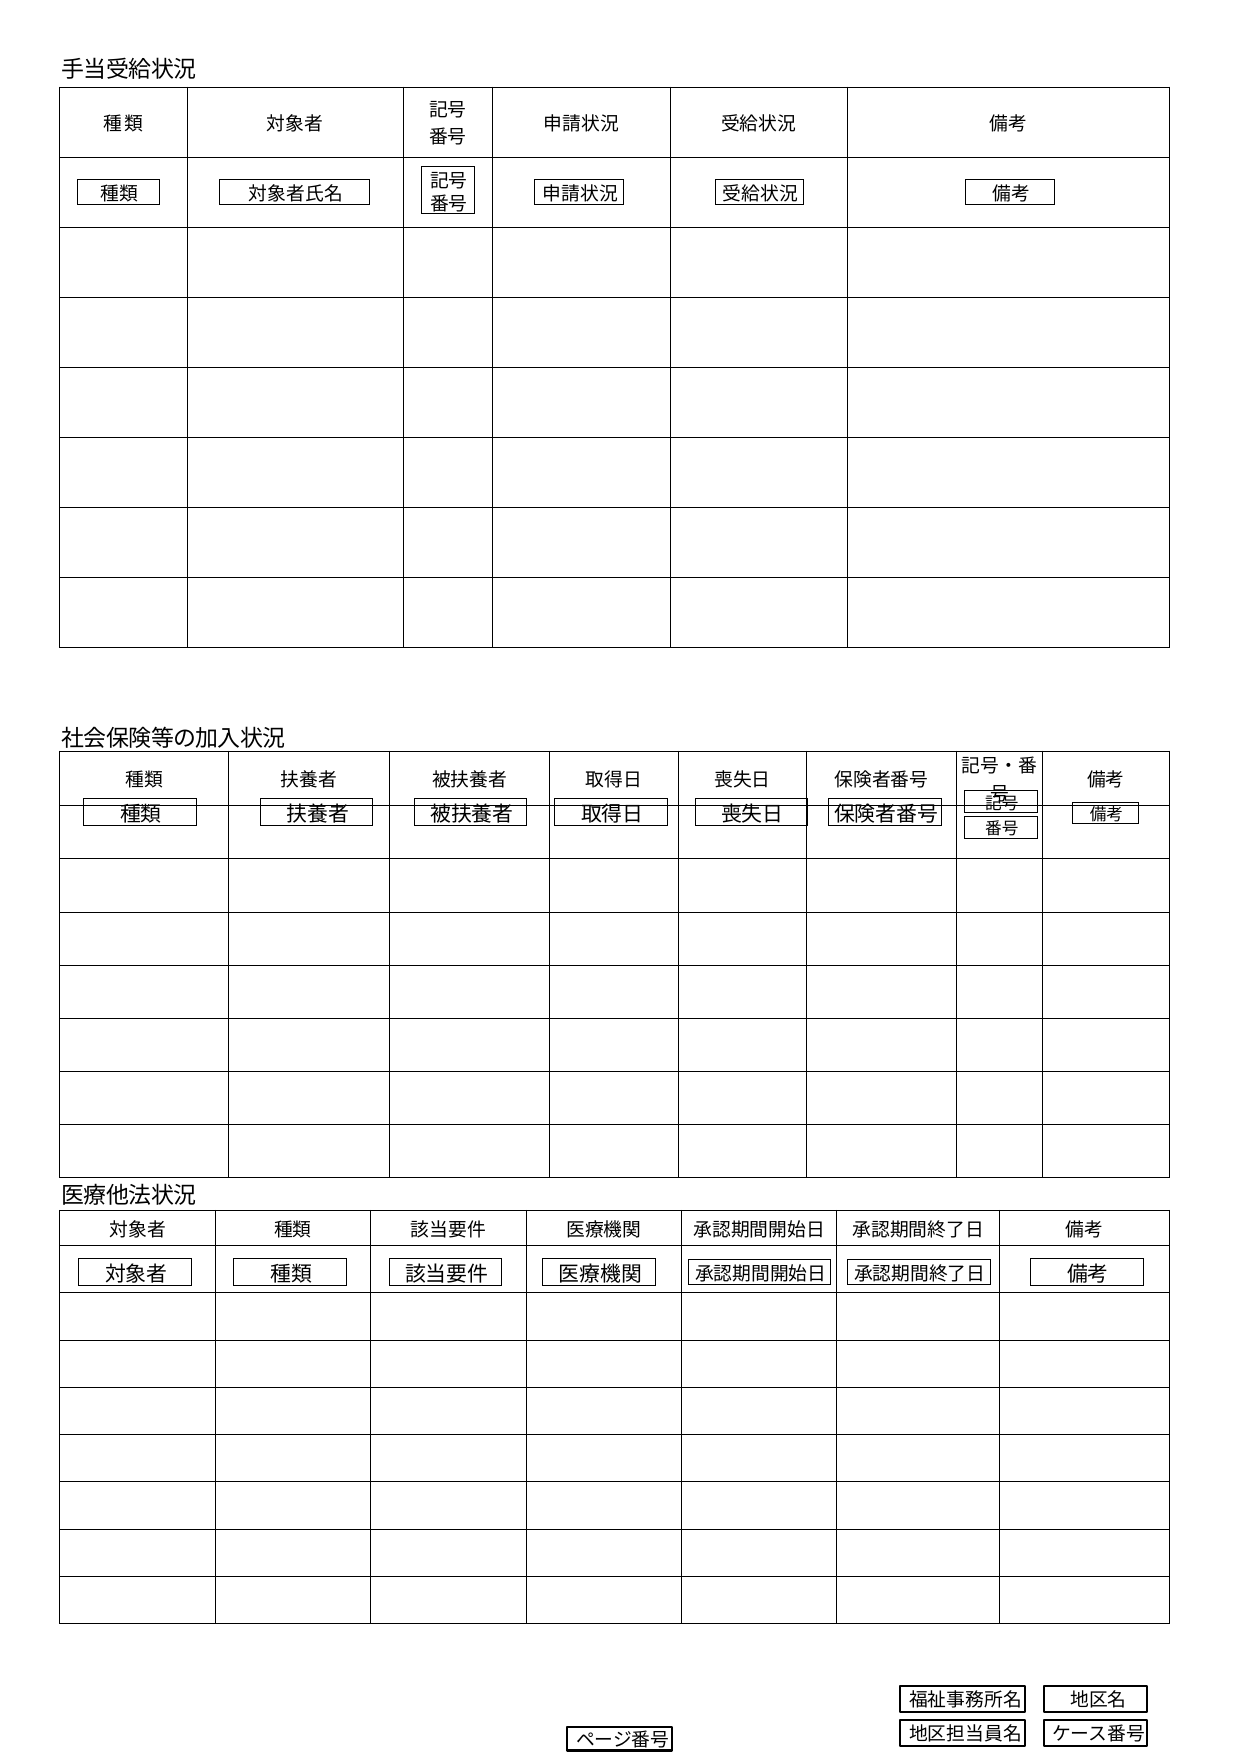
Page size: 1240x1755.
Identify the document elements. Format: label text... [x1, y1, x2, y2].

table_cell [188, 158, 403, 227]
table_cell [837, 1341, 999, 1387]
table_cell [371, 1246, 526, 1292]
table_cell [60, 438, 187, 507]
text_box 種類 [77, 179, 160, 205]
table_header 承認期間開始日 [682, 1211, 836, 1245]
table_cell [60, 806, 228, 858]
table_cell [371, 1293, 526, 1340]
table_cell [682, 1293, 836, 1340]
table_cell [1000, 1341, 1169, 1387]
table_cell [371, 1577, 526, 1623]
table_cell [957, 1072, 1042, 1124]
table_cell [1000, 1435, 1169, 1481]
table_cell [1000, 1530, 1169, 1576]
table_cell [671, 158, 847, 227]
table_header 対象者 [60, 1211, 215, 1245]
table_cell [1000, 1293, 1169, 1340]
table_cell [848, 438, 1169, 507]
text_box 対象者 [78, 1258, 192, 1286]
table_cell [807, 913, 956, 965]
table_cell [807, 1019, 956, 1071]
table_cell [229, 966, 389, 1018]
text_box 保険者番号 [828, 798, 942, 826]
table_cell [404, 578, 492, 647]
table_cell [493, 508, 670, 577]
table_cell [527, 1435, 681, 1481]
table_cell [60, 1019, 228, 1071]
table_cell [679, 913, 806, 965]
table_header 記号・番号 [957, 752, 1042, 805]
table_cell [188, 578, 403, 647]
table_header 備考 [848, 88, 1169, 157]
text_box 記号 [964, 790, 1038, 813]
table_cell [671, 228, 847, 297]
table_cell [1000, 1577, 1169, 1623]
table_cell [60, 1577, 215, 1623]
table_cell [527, 1341, 681, 1387]
table_cell [679, 1125, 806, 1177]
table_header 医療機関 [527, 1211, 681, 1245]
table_cell [837, 1293, 999, 1340]
text_box 手当受給状況 [59, 52, 298, 82]
table_cell [229, 913, 389, 965]
table_cell [216, 1341, 370, 1387]
table_cell [807, 859, 956, 912]
table_cell [957, 966, 1042, 1018]
table_cell [848, 228, 1169, 297]
table_cell [493, 438, 670, 507]
table_cell [550, 859, 678, 912]
text_box 喪失日 [695, 798, 808, 826]
table_cell [679, 1019, 806, 1071]
text_box 医療機関 [542, 1258, 656, 1286]
table_cell [390, 1125, 549, 1177]
table_cell [404, 368, 492, 437]
table_cell [60, 913, 228, 965]
table_cell [60, 158, 187, 227]
table_cell [682, 1388, 836, 1434]
table_cell [1043, 966, 1169, 1018]
table_cell [550, 1019, 678, 1071]
table_cell [1043, 859, 1169, 912]
table_cell [1000, 1388, 1169, 1434]
table_cell [807, 1125, 956, 1177]
table_cell [229, 806, 389, 858]
table_cell [848, 508, 1169, 577]
text_box 対象者氏名 [219, 179, 370, 205]
text_box 受給状況 [715, 179, 804, 205]
table_cell [60, 1341, 215, 1387]
table_cell [404, 298, 492, 367]
table_header 保険者番号 [807, 752, 956, 805]
text_box 番号 [964, 816, 1038, 839]
table_cell [527, 1293, 681, 1340]
table_cell [527, 1577, 681, 1623]
table_cell [1043, 1019, 1169, 1071]
table_cell [493, 158, 670, 227]
table_cell [682, 1246, 836, 1292]
table_cell [493, 228, 670, 297]
table_cell [229, 859, 389, 912]
table_cell [404, 438, 492, 507]
table_cell [216, 1530, 370, 1576]
table_cell [60, 298, 187, 367]
table_cell [188, 438, 403, 507]
table_cell [390, 966, 549, 1018]
table_cell [216, 1577, 370, 1623]
table_cell [682, 1530, 836, 1576]
table_cell [848, 578, 1169, 647]
table_cell [371, 1388, 526, 1434]
table_cell [679, 806, 806, 858]
table_cell [671, 298, 847, 367]
table_cell [527, 1388, 681, 1434]
table_header 取得日 [550, 752, 678, 805]
text_box 種類 [233, 1258, 347, 1286]
table_cell [550, 966, 678, 1018]
table_cell [957, 913, 1042, 965]
text_box 承認期間開始日 [688, 1259, 831, 1285]
table_cell [1000, 1482, 1169, 1529]
table_cell [390, 806, 549, 858]
table_cell [679, 1072, 806, 1124]
table_cell [60, 1125, 228, 1177]
table_cell [493, 578, 670, 647]
table_header 備考 [1043, 752, 1169, 805]
text_box 地区担当員名 [898, 1718, 1027, 1748]
table_cell [216, 1388, 370, 1434]
table_cell [60, 578, 187, 647]
table_cell [550, 1072, 678, 1124]
text_box 福祉事務所名 [898, 1684, 1027, 1714]
table_cell [371, 1530, 526, 1576]
table_cell [1043, 806, 1169, 858]
table_cell [60, 1530, 215, 1576]
table_cell [957, 859, 1042, 912]
text_box 承認期間終了日 [847, 1259, 991, 1285]
text_box 種類 [83, 798, 197, 826]
table_cell [60, 1388, 215, 1434]
table_header 対象者 [188, 88, 403, 157]
table_cell [60, 966, 228, 1018]
table_header 種類 [60, 752, 228, 805]
table_header 扶養者 [229, 752, 389, 805]
table_header 記号 番号 [404, 88, 492, 157]
table_cell [60, 508, 187, 577]
table_cell [371, 1341, 526, 1387]
table_cell [957, 806, 1042, 858]
table_cell [1043, 1125, 1169, 1177]
table_cell [682, 1577, 836, 1623]
table_cell [216, 1435, 370, 1481]
text_box 該当要件 [389, 1258, 502, 1286]
table_cell [682, 1341, 836, 1387]
table_cell [527, 1246, 681, 1292]
text_box 備考 [1030, 1258, 1144, 1286]
table_cell [837, 1246, 999, 1292]
table_cell [60, 1293, 215, 1340]
table_cell [404, 158, 492, 227]
table_cell [550, 913, 678, 965]
text_box 社会保険等の加入状況 [59, 721, 298, 751]
table_cell [60, 1435, 215, 1481]
table_cell [957, 1019, 1042, 1071]
table_header 喪失日 [679, 752, 806, 805]
table_cell [216, 1246, 370, 1292]
text_box 備考 [1072, 802, 1139, 824]
text_box 取得日 [554, 798, 668, 826]
table_cell [216, 1482, 370, 1529]
table_cell [390, 1072, 549, 1124]
table_cell [404, 228, 492, 297]
table_header 種類 [60, 88, 187, 157]
table_cell [390, 1019, 549, 1071]
table_cell [60, 368, 187, 437]
table_cell [848, 158, 1169, 227]
table_cell [60, 228, 187, 297]
table_cell [229, 1072, 389, 1124]
table_cell [60, 1482, 215, 1529]
table_header 被扶養者 [390, 752, 549, 805]
table_cell [837, 1530, 999, 1576]
table_cell [188, 368, 403, 437]
table_cell [1000, 1246, 1169, 1292]
table_header 申請状況 [493, 88, 670, 157]
table_cell [371, 1435, 526, 1481]
table_cell [1043, 1072, 1169, 1124]
table_cell [550, 1125, 678, 1177]
table_cell [188, 508, 403, 577]
table_cell [679, 966, 806, 1018]
table_cell [671, 508, 847, 577]
table_cell [807, 806, 956, 858]
table_cell [229, 1019, 389, 1071]
text_box 申請状況 [534, 179, 624, 205]
text_box 地区名 [1042, 1684, 1149, 1714]
table_cell [837, 1482, 999, 1529]
table_cell [848, 368, 1169, 437]
table_header 種類 [216, 1211, 370, 1245]
text_box 扶養者 [260, 798, 373, 826]
table_cell [527, 1482, 681, 1529]
table_cell [229, 1125, 389, 1177]
table_cell [957, 1125, 1042, 1177]
table_cell [807, 966, 956, 1018]
table_cell [671, 368, 847, 437]
table_cell [671, 438, 847, 507]
table_cell [390, 913, 549, 965]
table_cell [682, 1435, 836, 1481]
table_cell [60, 859, 228, 912]
table_cell [188, 228, 403, 297]
table_cell [848, 298, 1169, 367]
table_cell [807, 1072, 956, 1124]
table_cell [188, 298, 403, 367]
table_header 備考 [1000, 1211, 1169, 1245]
text_box 備考 [965, 179, 1055, 205]
text_box 被扶養者 [414, 798, 527, 826]
table_header 該当要件 [371, 1211, 526, 1245]
text_box ページ番号 [565, 1725, 674, 1753]
text_box ケース番号 [1042, 1718, 1149, 1748]
table_cell [60, 1246, 215, 1292]
table_cell [216, 1293, 370, 1340]
table_cell [671, 578, 847, 647]
table_cell [390, 859, 549, 912]
table_cell [550, 806, 678, 858]
table_cell [682, 1482, 836, 1529]
table_cell [837, 1388, 999, 1434]
table_cell [371, 1482, 526, 1529]
table_cell [1043, 913, 1169, 965]
table_cell [60, 1072, 228, 1124]
text_box 医療他法状況 [59, 1178, 298, 1208]
table_cell [837, 1435, 999, 1481]
text_box 記号 番号 [421, 166, 475, 214]
table_cell [837, 1577, 999, 1623]
table_cell [527, 1530, 681, 1576]
table_cell [493, 368, 670, 437]
table_header 受給状況 [671, 88, 847, 157]
table_header 承認期間終了日 [837, 1211, 999, 1245]
table_cell [404, 508, 492, 577]
table_cell [679, 859, 806, 912]
table_cell [493, 298, 670, 367]
